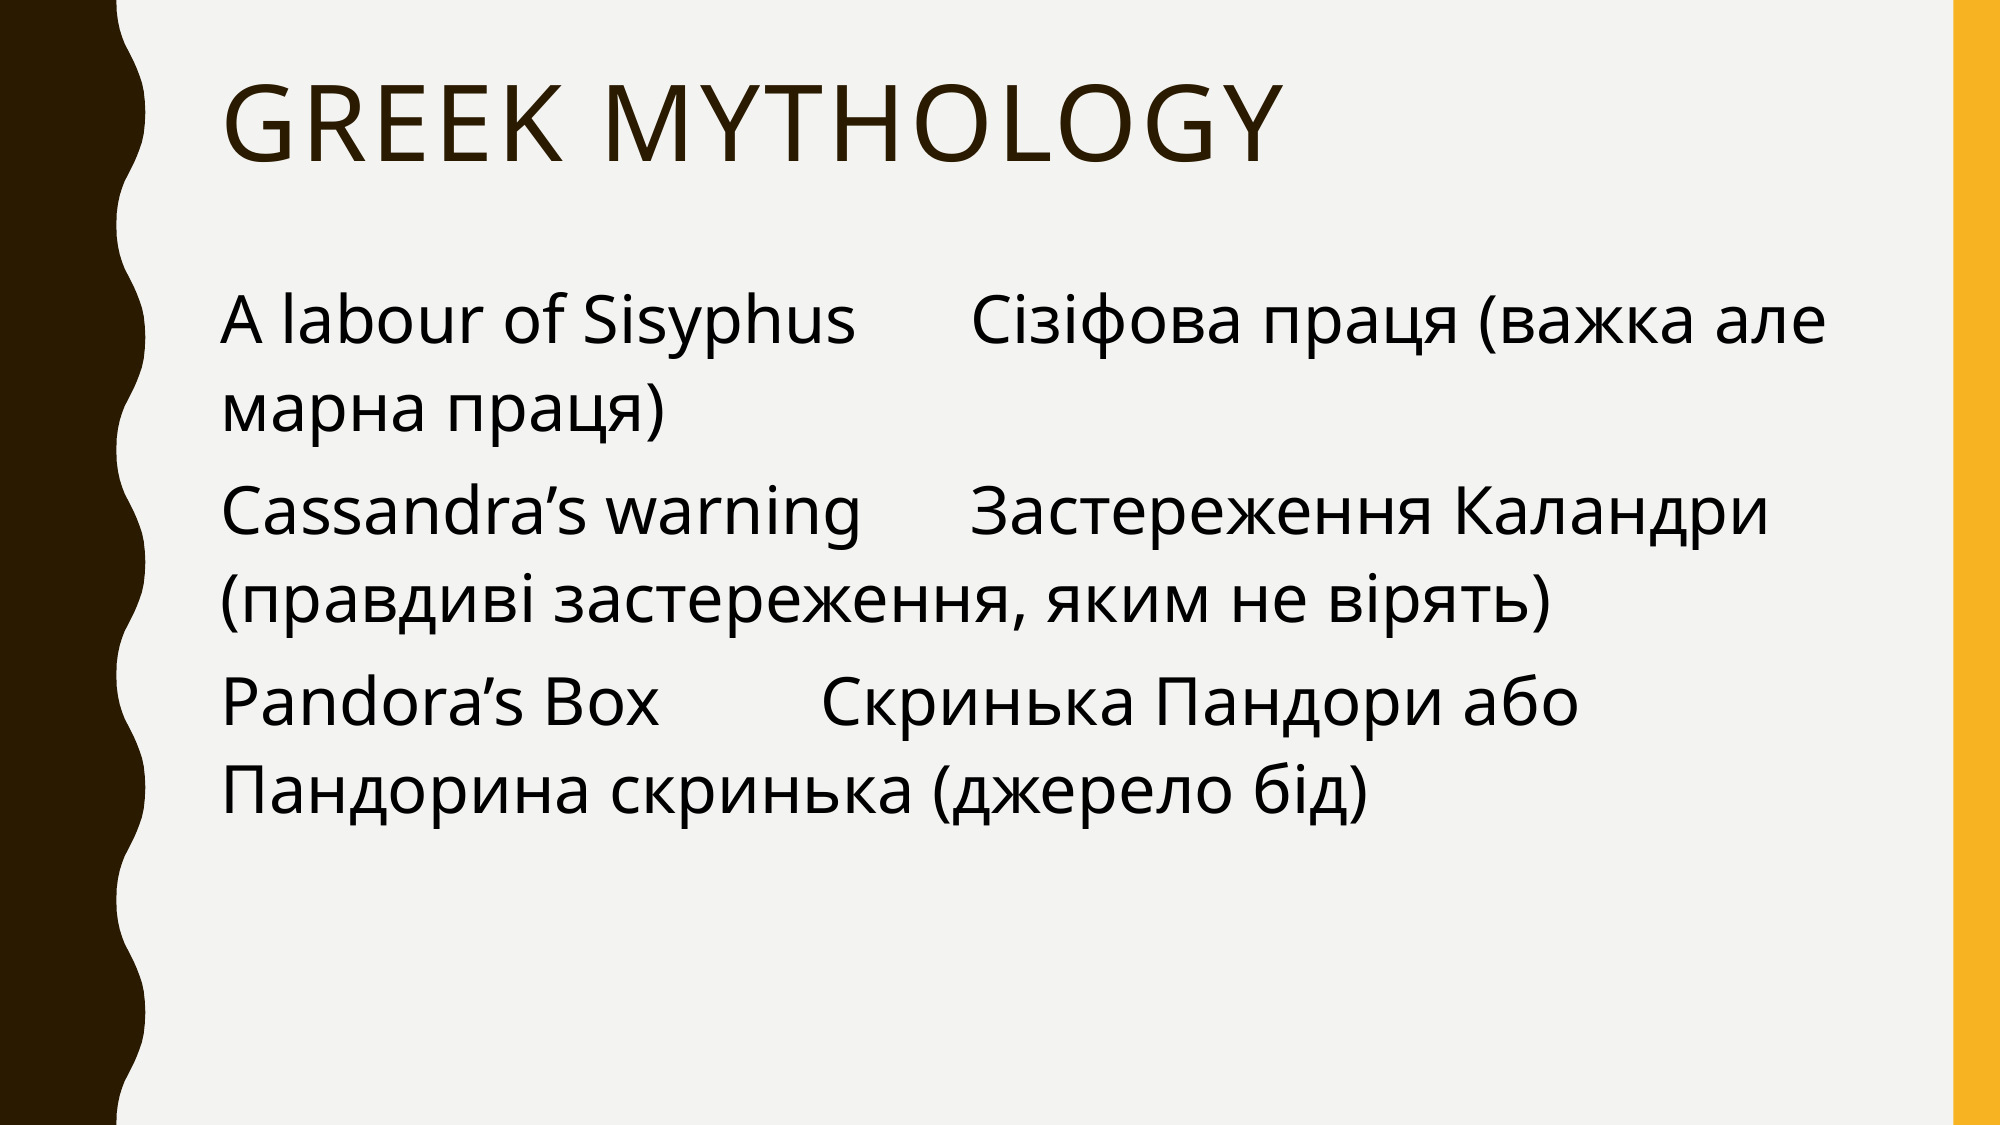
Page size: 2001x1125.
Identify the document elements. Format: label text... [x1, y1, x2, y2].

list A labour of Sisyphus Сізіфова праця (важка але марна праця) Cassandra’s warning Застереження Каландри (правдиві застереження, яким не вірять) Pandora’s Box Скринька Пандори або Пандорина скринька (джерело бід) [205, 261, 1875, 965]
title Greek mythology [205, 62, 1875, 261]
